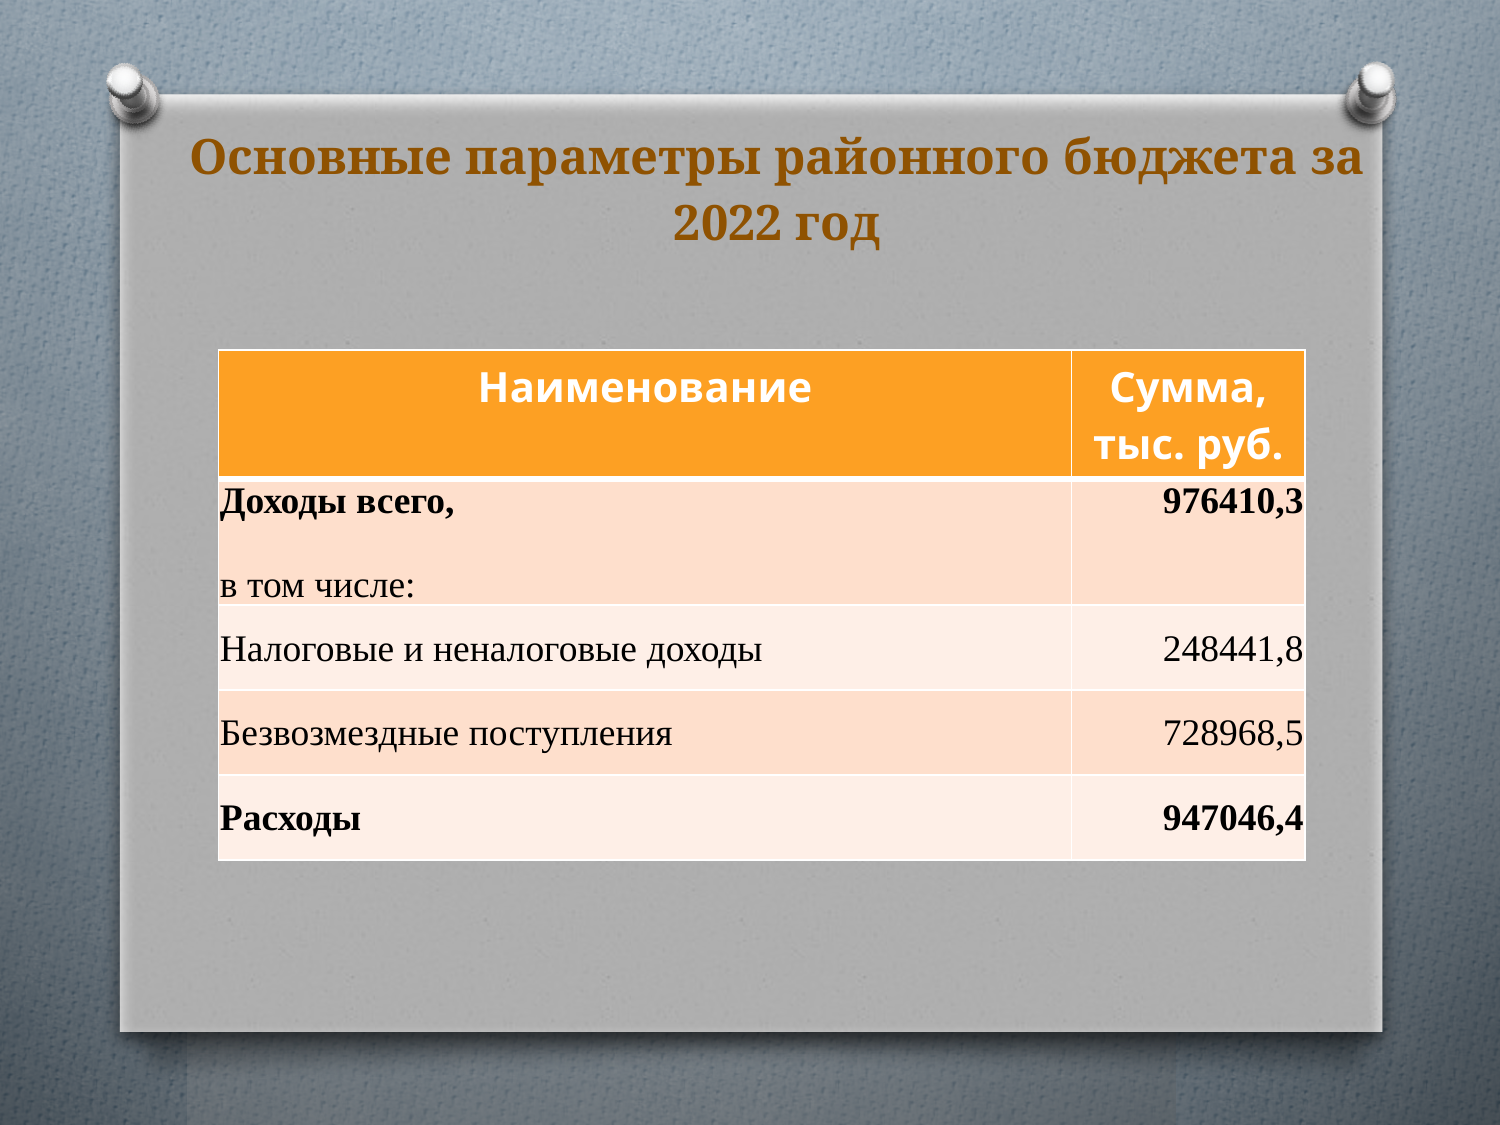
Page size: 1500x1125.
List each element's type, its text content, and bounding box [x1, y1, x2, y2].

table_cell 947046,4 [1072, 776, 1304, 859]
picture [75, 29, 198, 147]
table_cell 248441,8 [1072, 606, 1304, 689]
table_cell Безвозмездные поступления [219, 691, 1071, 774]
picture [1317, 35, 1439, 134]
text_box Основные параметры районного бюджета за 2022 год [147, 113, 1408, 263]
table_header Сумма, тыс. руб. [1072, 351, 1304, 476]
table_cell 728968,5 [1072, 691, 1304, 774]
table_cell Налоговые и неналоговые доходы [219, 606, 1071, 689]
table_header Наименование [219, 351, 1071, 476]
table_cell 976410,3 [1072, 482, 1304, 604]
table_cell Расходы [219, 776, 1071, 859]
table_cell Доходы всего, в том числе: [219, 482, 1071, 604]
